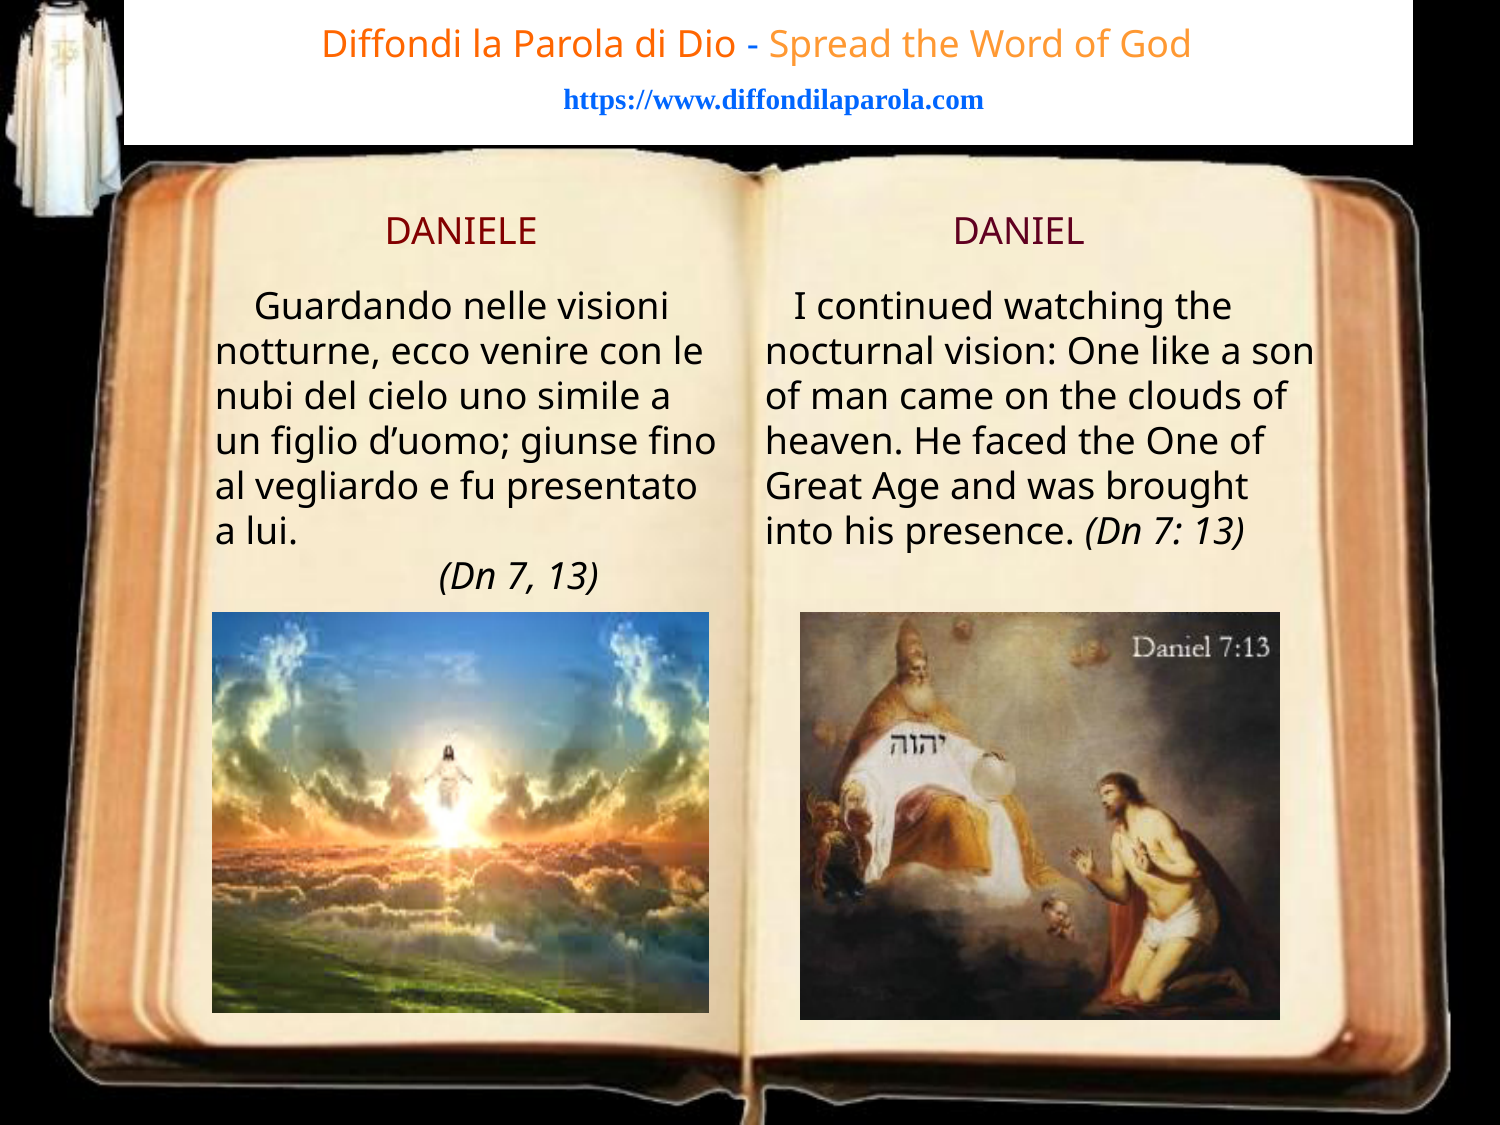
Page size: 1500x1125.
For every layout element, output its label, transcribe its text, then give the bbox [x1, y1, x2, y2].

text_box DANIELE [174, 199, 738, 260]
text_box Guardando nelle visioni notturne, ecco venire con le nubi del cielo uno simile a un figlio d’uomo; giunse fino al vegliardo e fu presentato a lui. (Dn 7, 13) [199, 274, 738, 605]
text_box DANIEL [762, 199, 1275, 260]
text_box Diffondi la Parola di Dio - Spread the Word of God https://www.diffondilaparola.com [124, 0, 1413, 145]
text_box I continued watching the nocturnal vision: One like a son of man came on the clouds of heaven. He faced the One of Great Age and was brought into his presence. (Dn 7: 13) [749, 274, 1338, 560]
picture [0, 0, 1500, 1125]
